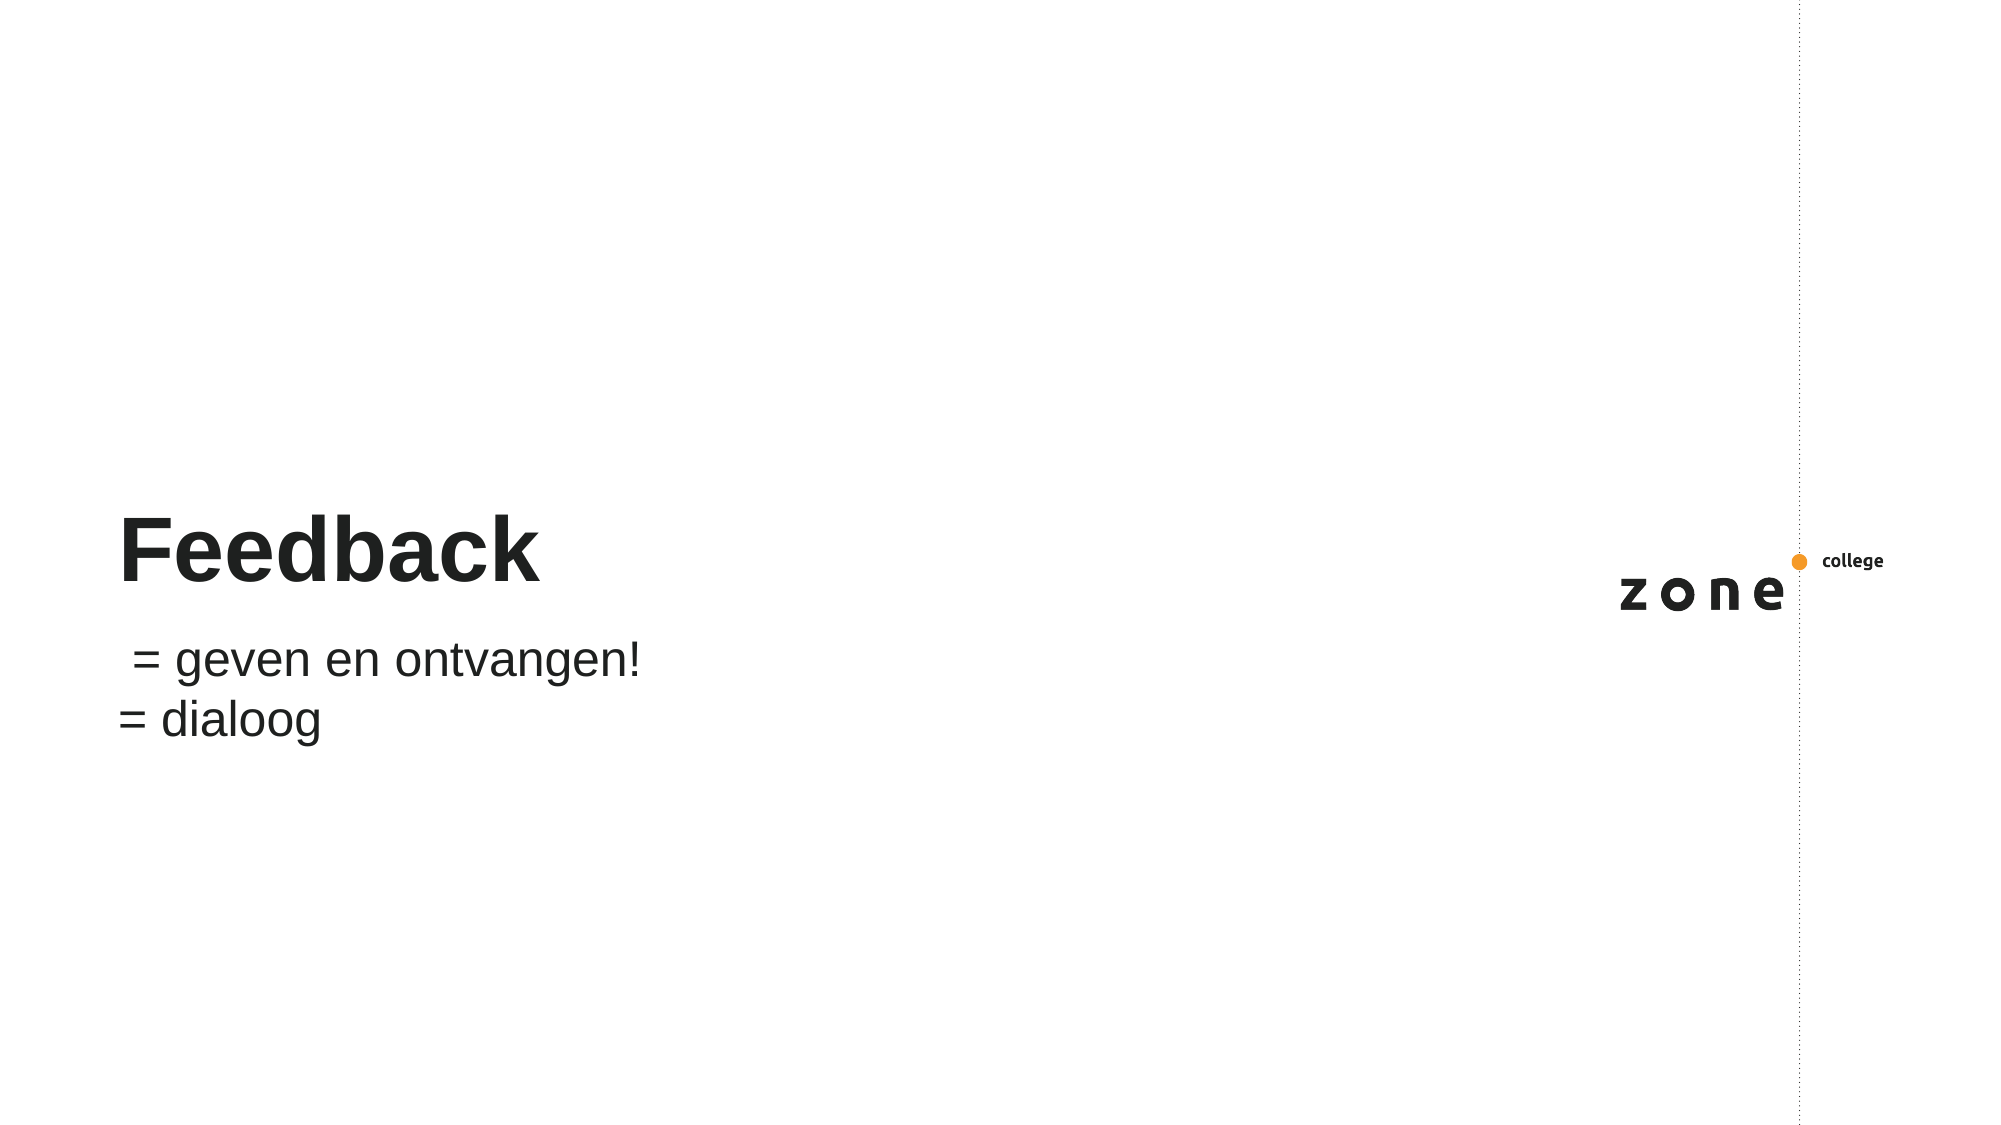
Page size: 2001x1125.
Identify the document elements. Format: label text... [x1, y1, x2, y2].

title Feedback [118, 501, 1477, 621]
subtitle = geven en ontvangen! = dialoog [118, 625, 1477, 745]
picture [1596, 0, 2001, 1125]
